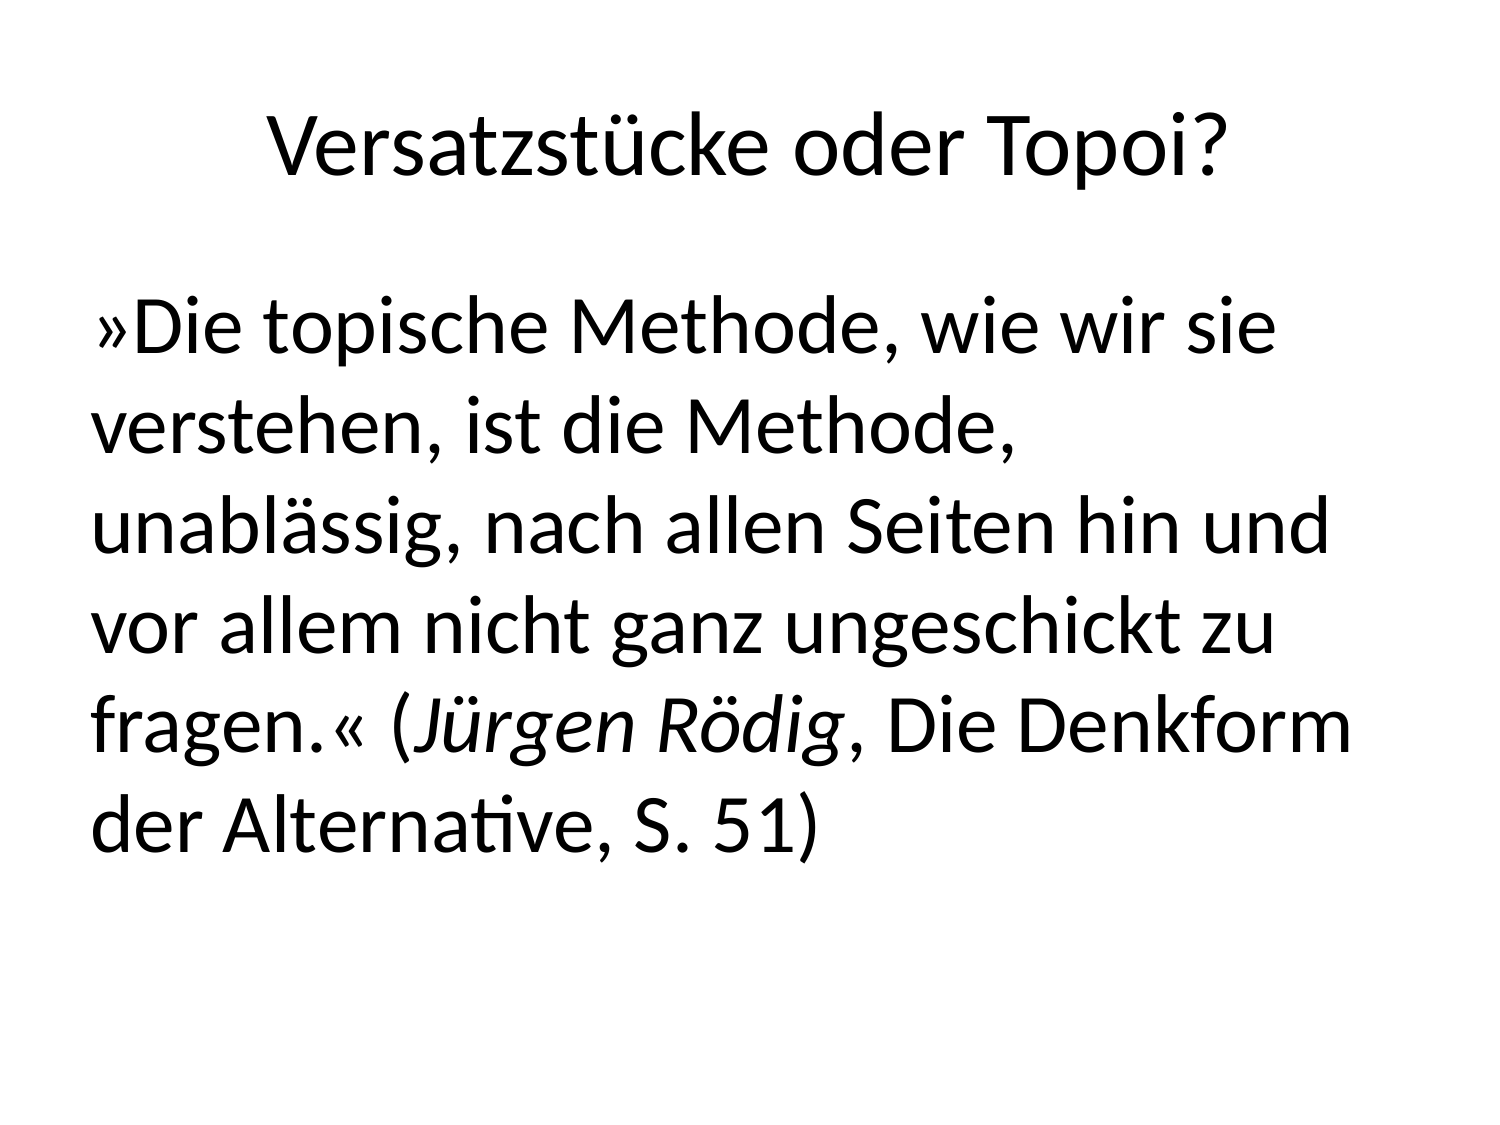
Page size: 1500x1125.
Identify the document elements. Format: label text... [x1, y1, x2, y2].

list »Die topische Methode, wie wir sie verstehen, ist die Methode, unablässig, nach allen Seiten hin und vor allem nicht ganz ungeschickt zu fragen.« (Jürgen Rödig, Die Denkform der Alternative, S. 51) [75, 262, 1425, 1005]
title Versatzstücke oder Topoi? [75, 45, 1425, 233]
